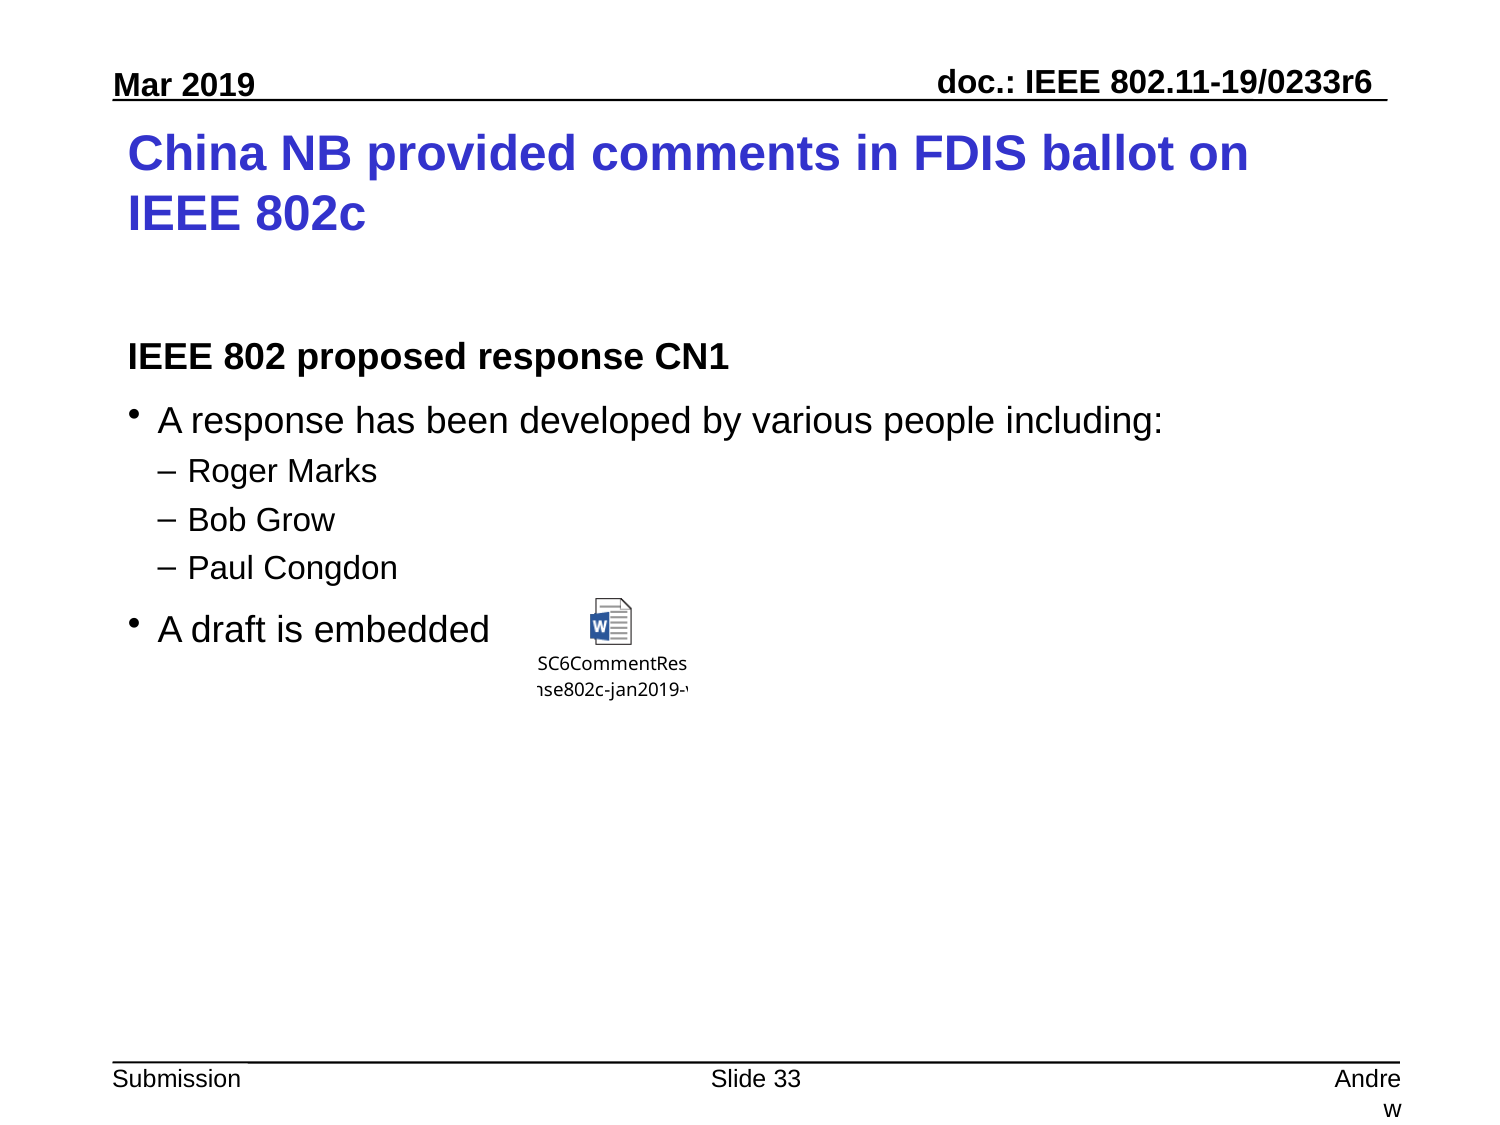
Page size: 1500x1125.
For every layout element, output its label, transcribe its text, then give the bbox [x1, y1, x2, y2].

slide_number Slide 33 [709, 1061, 803, 1093]
footer Andrew Myles, Cisco [1320, 1061, 1402, 1093]
title China NB provided comments in FDIS ballot on IEEE 802c [112, 112, 1388, 288]
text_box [537, 596, 688, 729]
list IEEE 802 proposed response CN1 A response has been developed by various people including: Roger Marks Bob Grow Paul Congdon A draft is embedded [112, 324, 1388, 1000]
